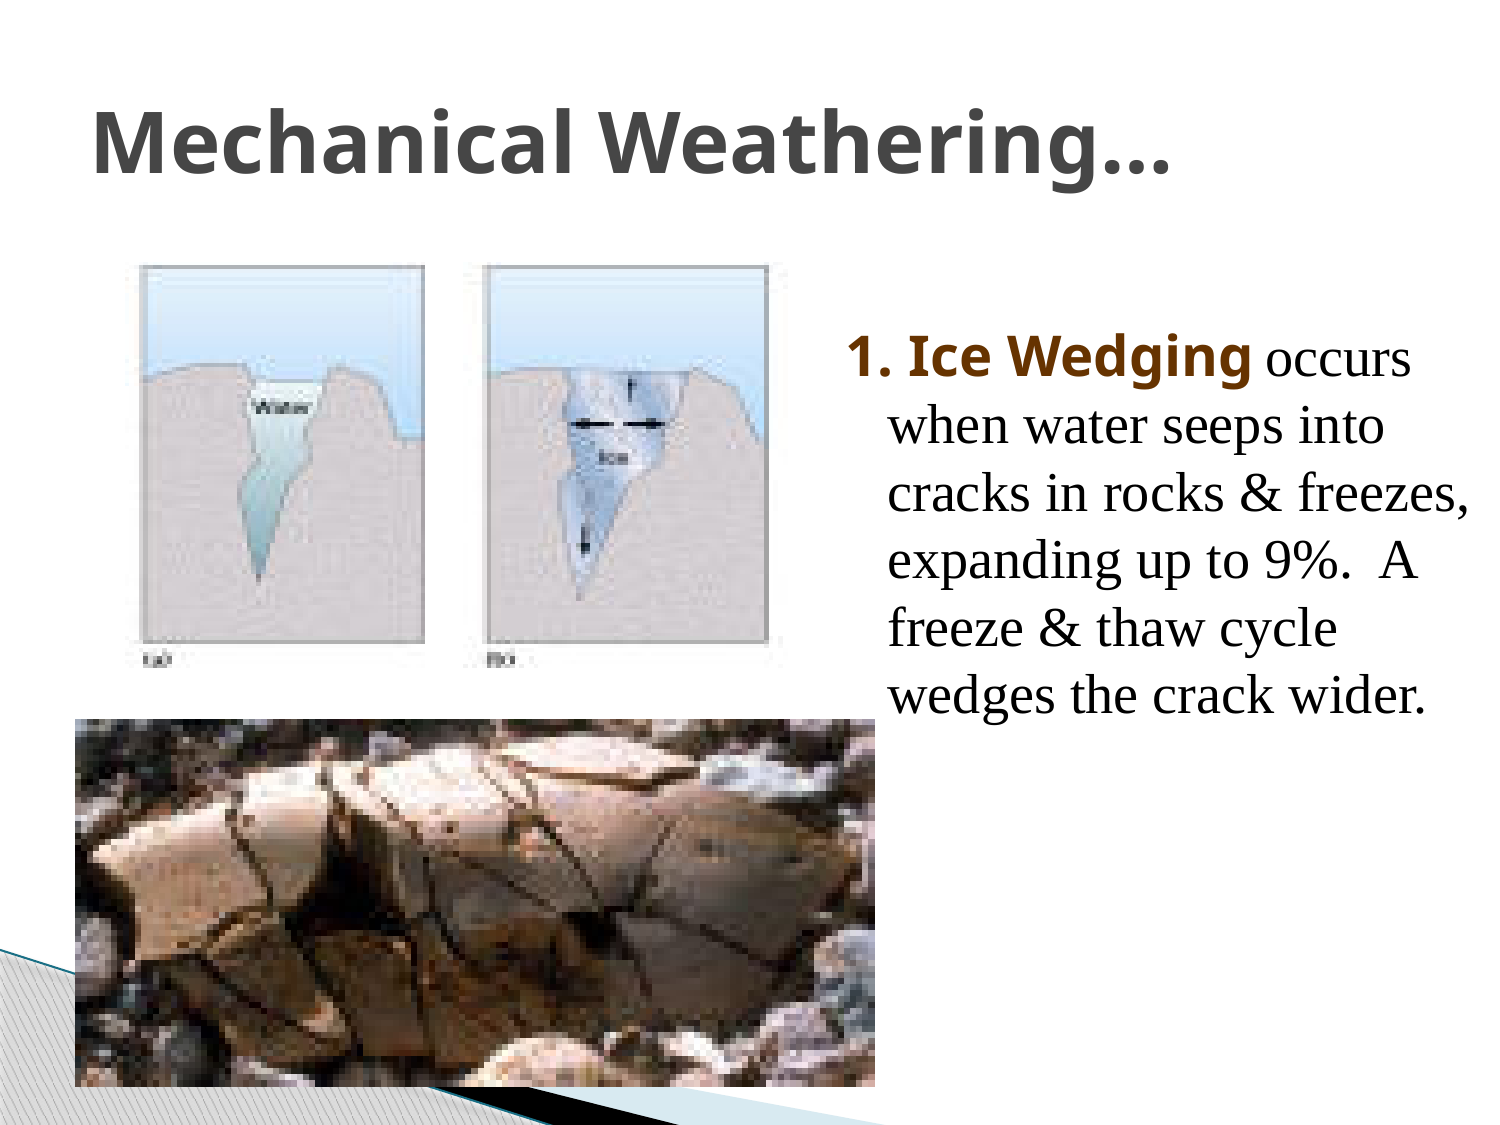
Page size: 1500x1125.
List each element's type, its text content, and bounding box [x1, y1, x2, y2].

list 1. Ice Wedging occurs when water seeps into cracks in rocks & freezes, expanding up to 9%. A freeze & thaw cycle wedges the crack wider. [812, 312, 1500, 875]
picture [124, 262, 788, 676]
title Mechanical Weathering… [75, 45, 1425, 233]
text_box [74, 719, 876, 1087]
